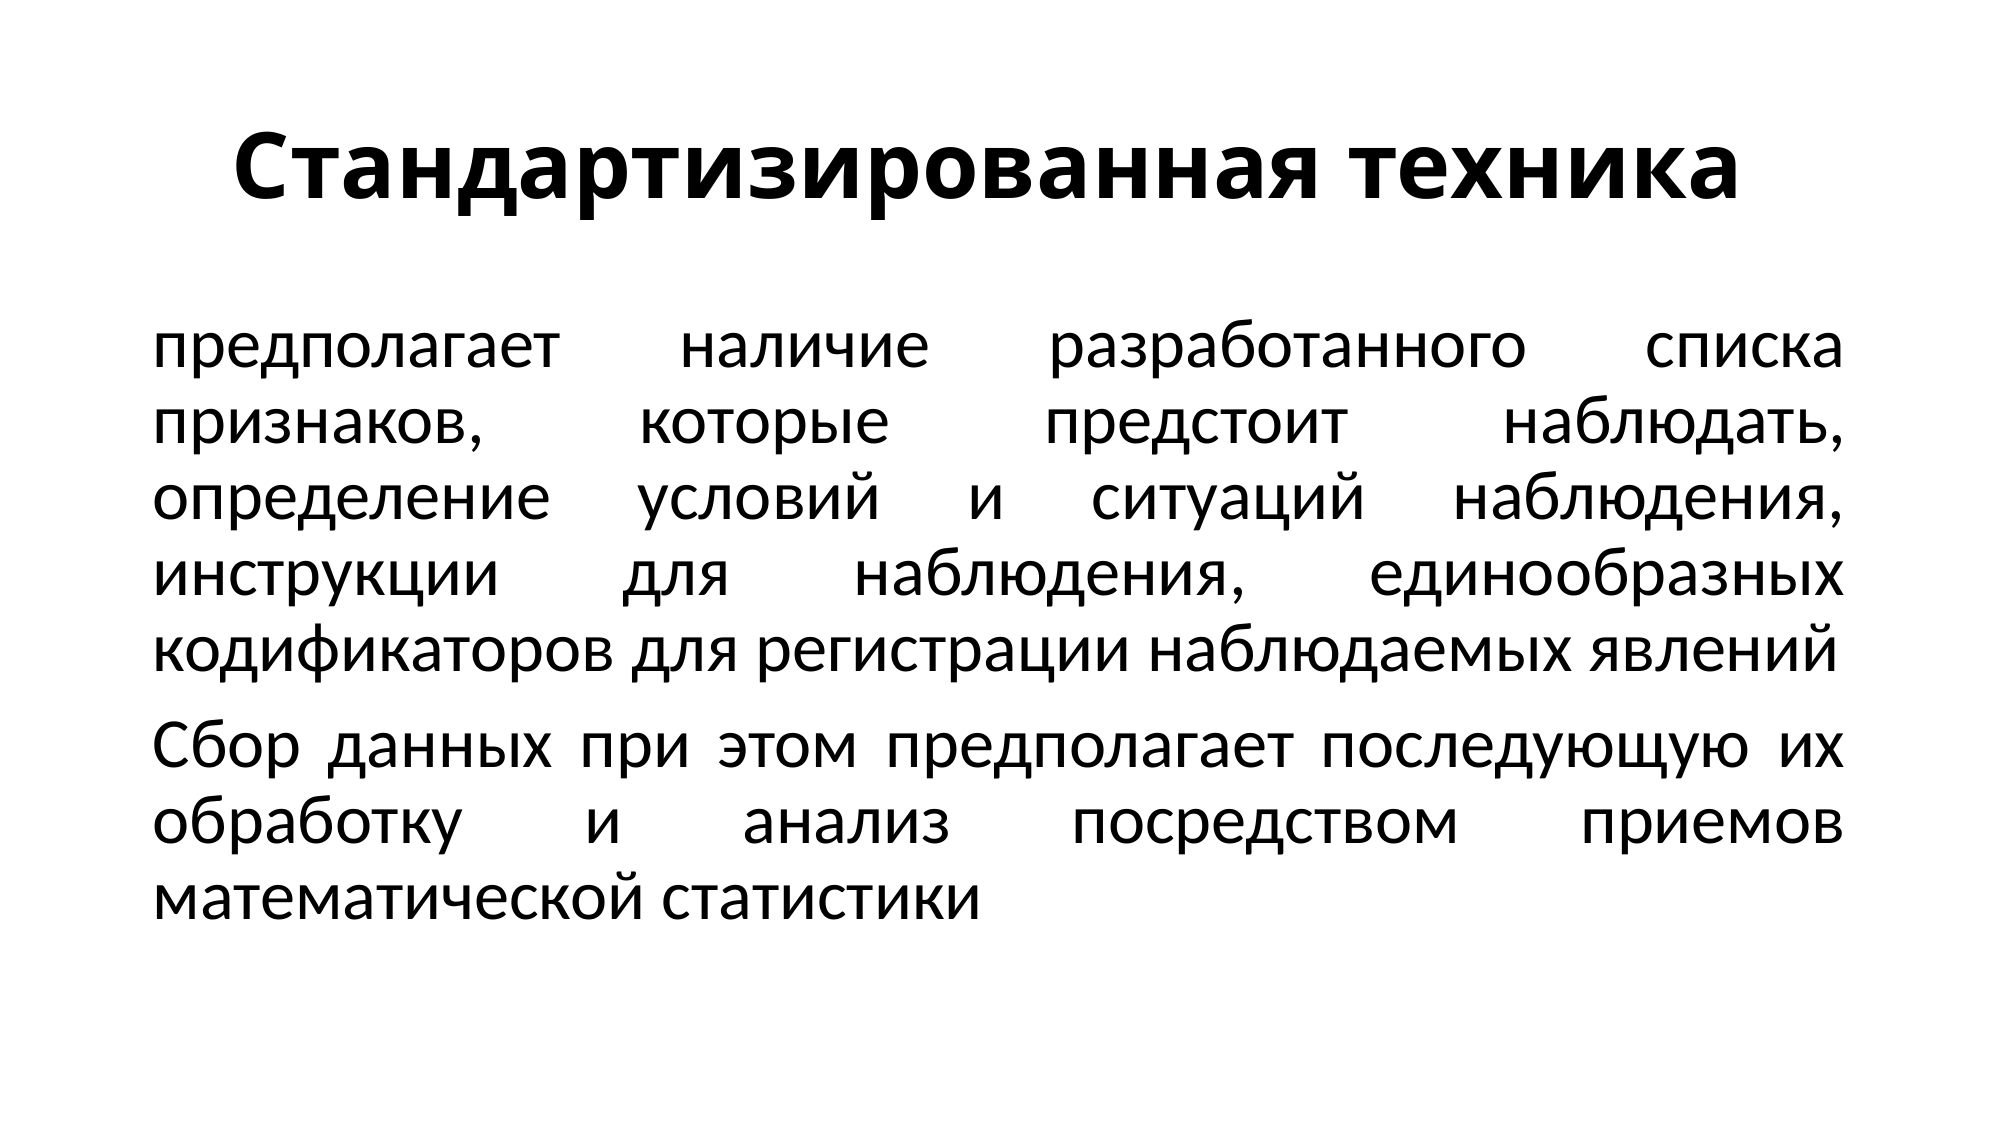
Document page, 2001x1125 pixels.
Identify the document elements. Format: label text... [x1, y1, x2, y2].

list предполагает наличие разработанного списка признаков, которые предстоит наблюдать, определение условий и ситуаций наблюдения, инструкции для наблюдения, единообразных кодификаторов для регистрации наблюдаемых явлений Сбор данных при этом предполагает последующую их обработку и анализ посредством приемов математической статистики [137, 299, 1863, 1014]
title Стандартизированная техника [137, 59, 1863, 278]
